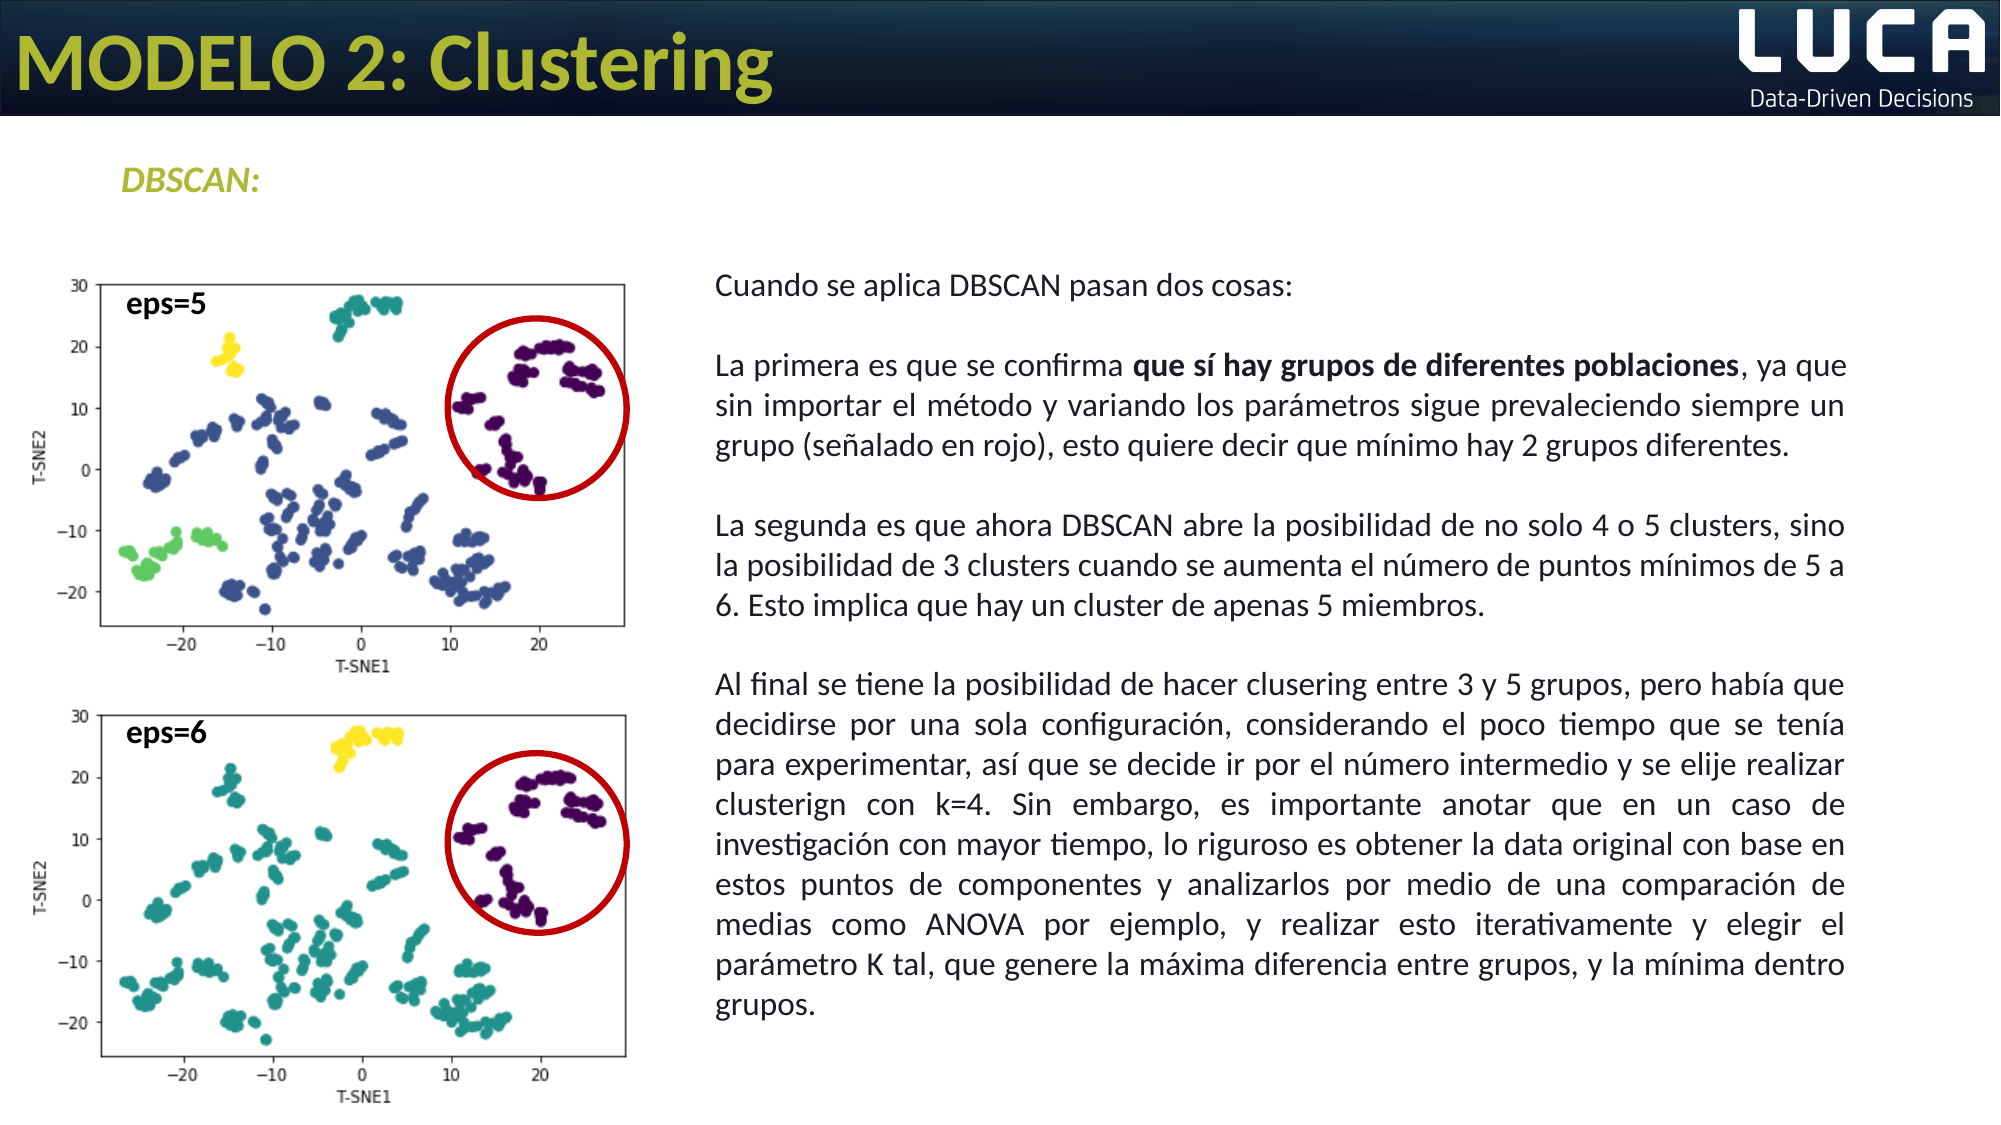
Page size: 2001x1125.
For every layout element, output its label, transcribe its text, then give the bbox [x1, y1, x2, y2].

text_box Cuando se aplica DBSCAN pasan dos cosas: La primera es que se confirma que sí hay grupos de diferentes poblaciones, ya que sin importar el método y variando los parámetros sigue prevaleciendo siempre un grupo (señalado en rojo), esto quiere decir que mínimo hay 2 grupos diferentes. La segunda es que ahora DBSCAN abre la posibilidad de no solo 4 o 5 clusters, sino la posibilidad de 3 clusters cuando se aumenta el número de puntos mínimos de 5 a 6. Esto implica que hay un cluster de apenas 5 miembros. Al final se tiene la posibilidad de hacer clusering entre 3 y 5 grupos, pero había que decidirse por una sola configuración, considerando el poco tiempo que se tenía para experimentar, así que se decide ir por el número intermedio y se elije realizar clusterign con k=4. Sin embargo, es importante anotar que en un caso de investigación con mayor tiempo, lo riguroso es obtener la data original con base en estos puntos de componentes y analizarlos por medio de una comparación de medias como ANOVA por ejemplo, y realizar esto iterativamente y elegir el parámetro K tal, que genere la máxima diferencia entre grupos, y la mínima dentro grupos. [700, 256, 1862, 1030]
picture [14, 256, 669, 1125]
picture [0, 0, 2000, 117]
text_box DBSCAN: [106, 147, 719, 208]
